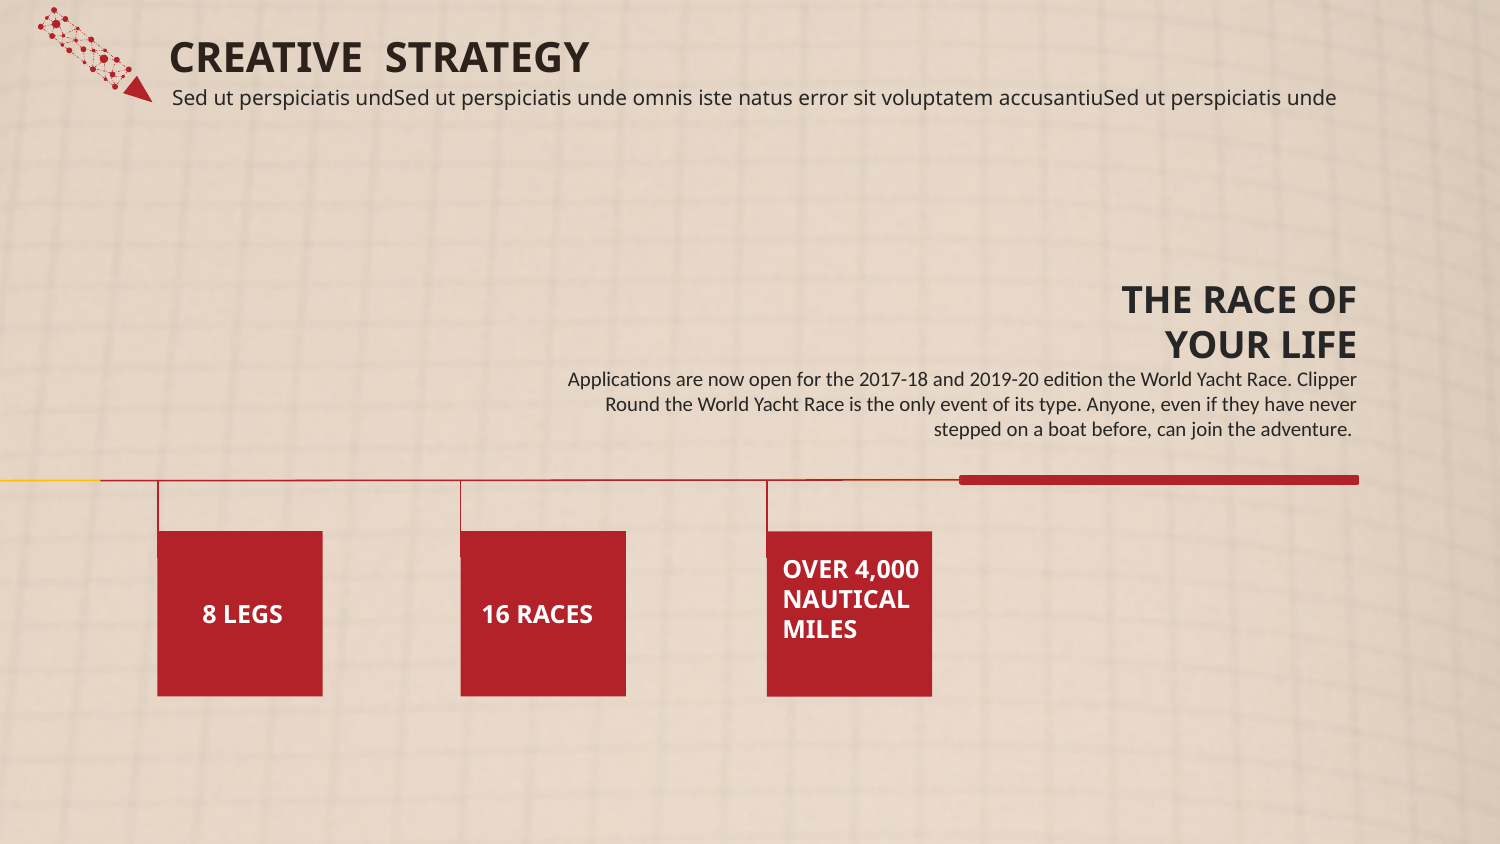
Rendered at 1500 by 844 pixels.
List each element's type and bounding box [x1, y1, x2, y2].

text_box [961, 476, 1358, 483]
text_box [39, 4, 154, 108]
picture [0, 0, 1500, 844]
